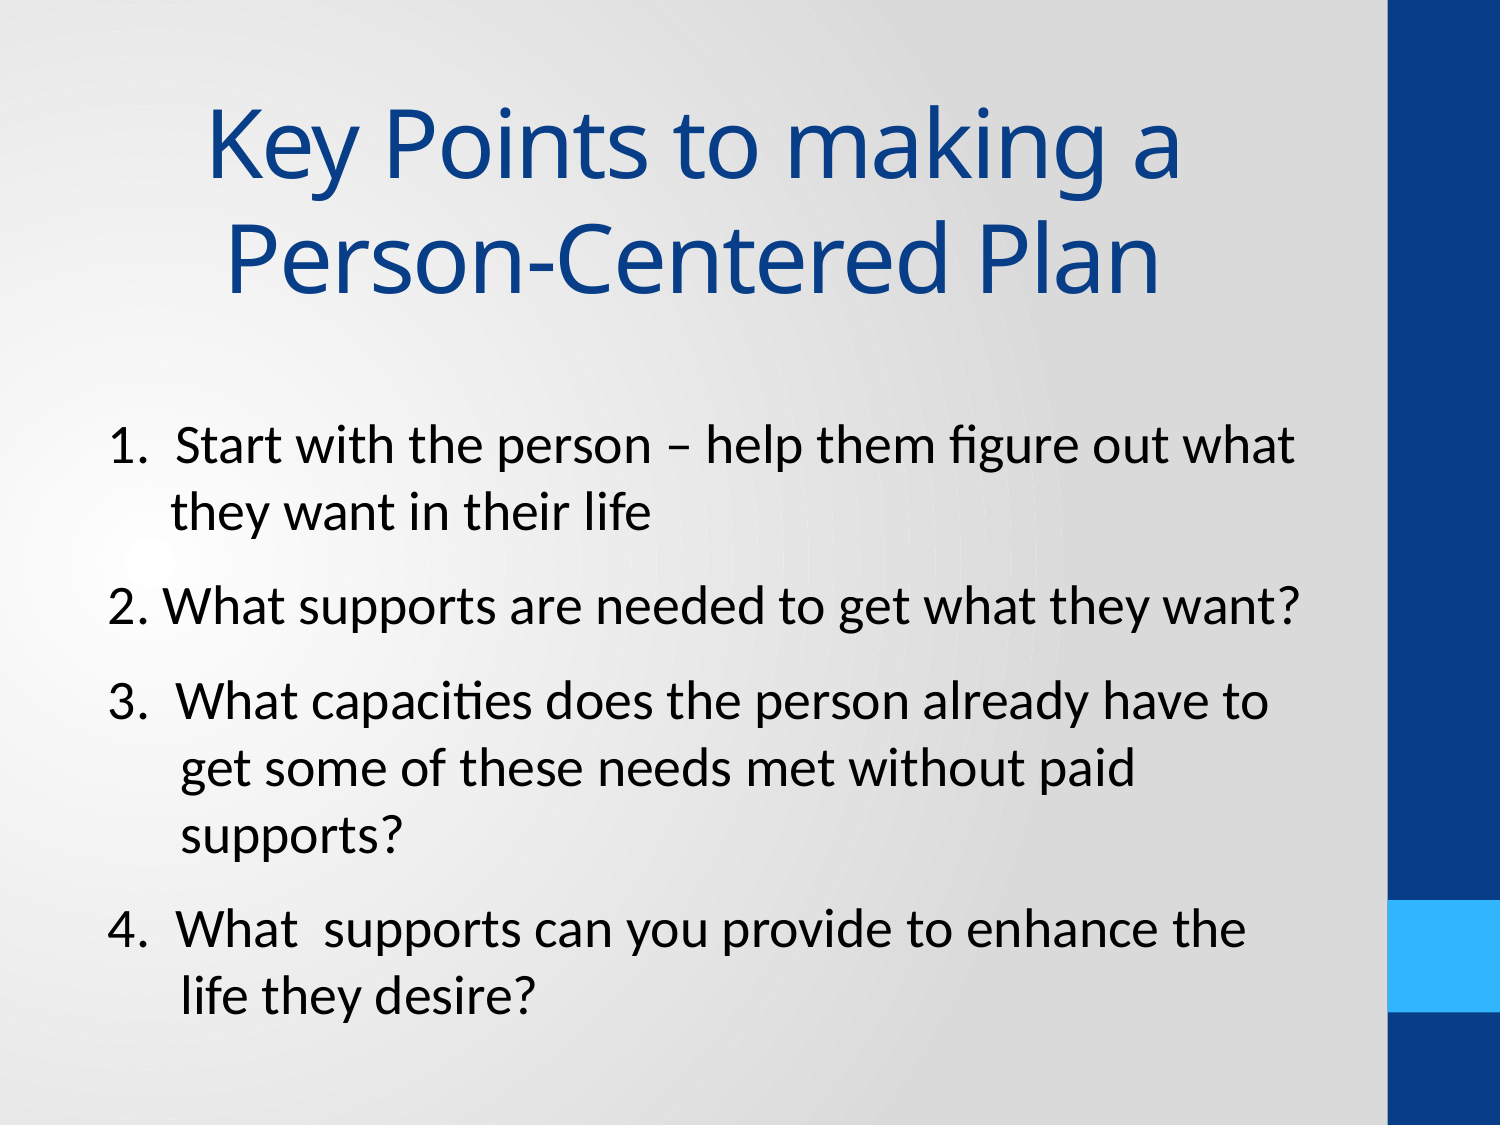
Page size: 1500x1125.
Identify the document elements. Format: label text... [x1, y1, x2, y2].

title Key Points to making a Person-Centered Plan [75, 45, 1313, 350]
list 1. Start with the person – help them figure out what they want in their life 2. What supports are needed to get what they want? 3. What capacities does the person already have to get some of these needs met without paid supports? 4. What supports can you provide to enhance the life they desire? [75, 399, 1325, 1050]
